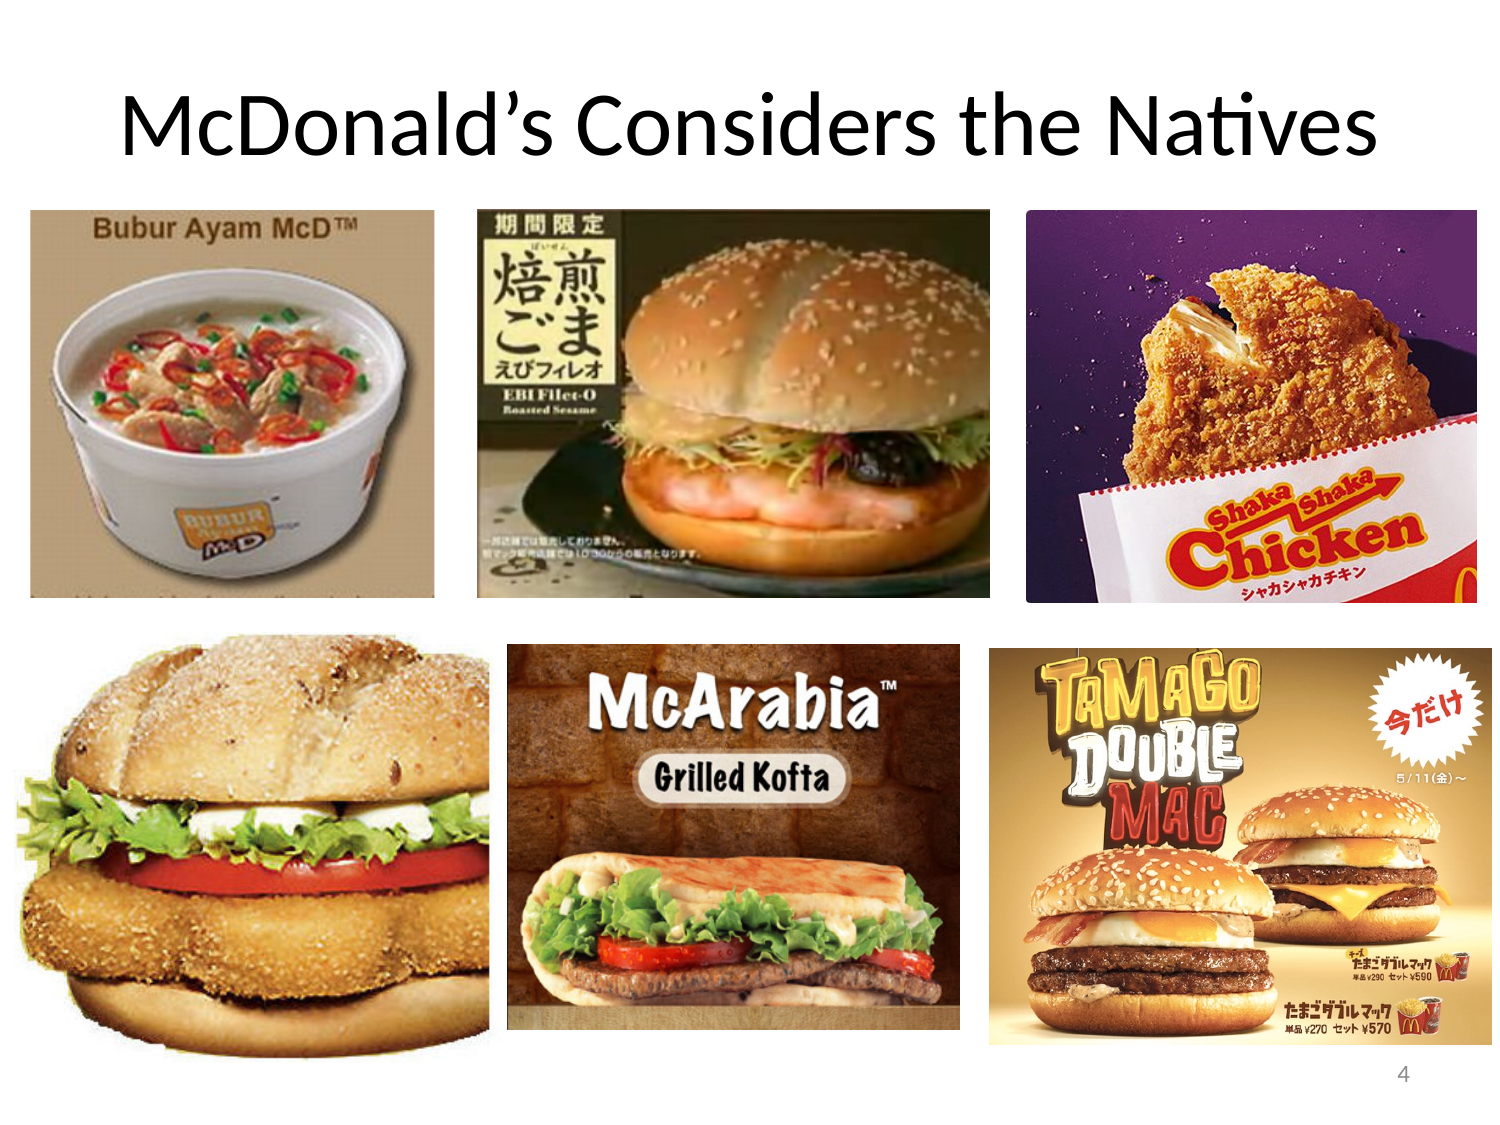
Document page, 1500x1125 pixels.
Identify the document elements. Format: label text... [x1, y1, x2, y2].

slide_number 4 [1074, 1053, 1425, 1103]
picture [477, 209, 990, 598]
picture [506, 644, 961, 1030]
picture [13, 632, 502, 1063]
title McDonald’s Considers the Natives [75, 24, 1425, 212]
picture [30, 209, 435, 598]
picture [989, 647, 1492, 1045]
picture [1026, 209, 1477, 603]
